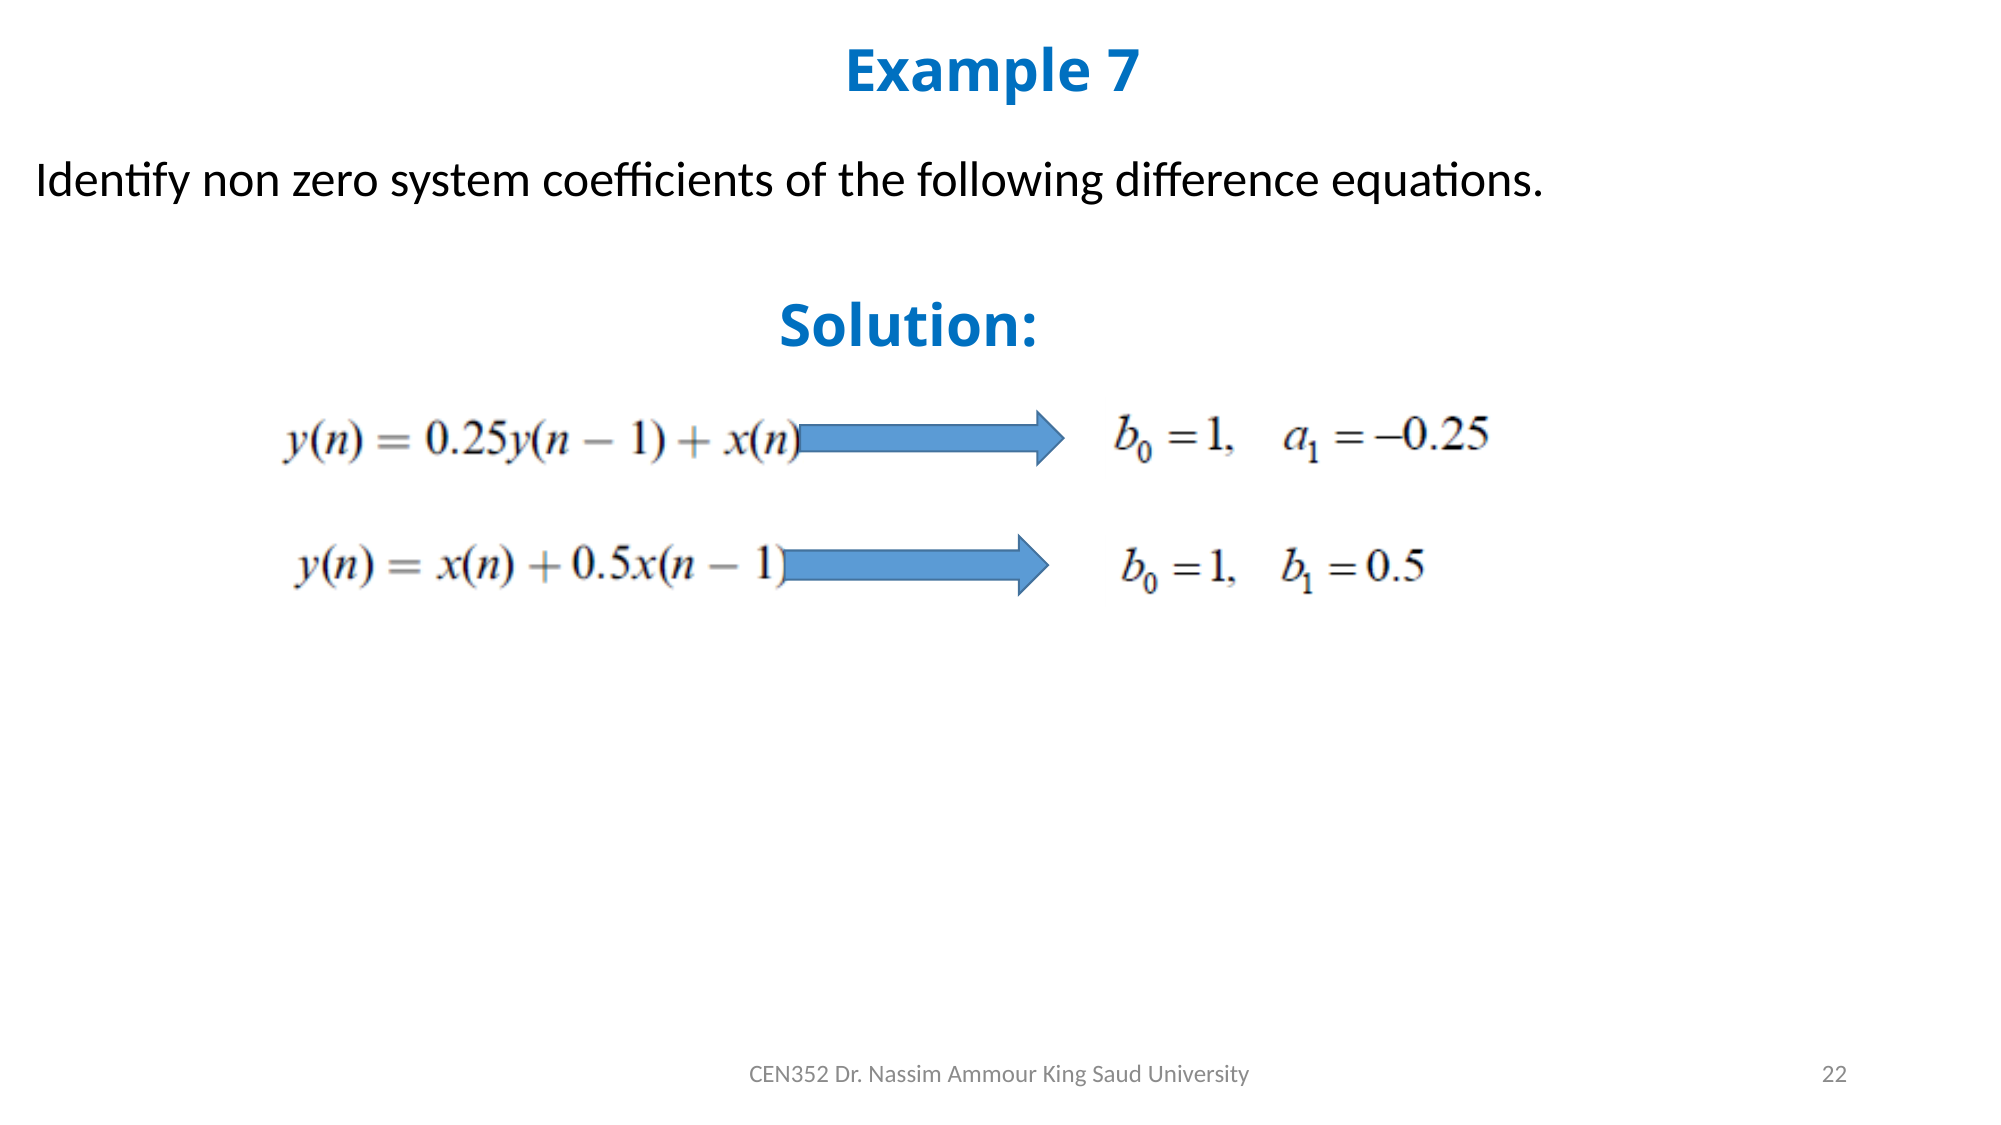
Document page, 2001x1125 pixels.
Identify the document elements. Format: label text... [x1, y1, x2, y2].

slide_number 22 [1412, 1042, 1863, 1103]
text_box Identify non zero system coefficients of the following difference equations. [20, 139, 1632, 214]
text_box Example 7 [829, 25, 1171, 110]
footer CEN352 Dr. Nassim Ammour King Saud University [662, 1042, 1338, 1103]
text_box Solution: [765, 280, 1068, 366]
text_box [276, 394, 1521, 607]
